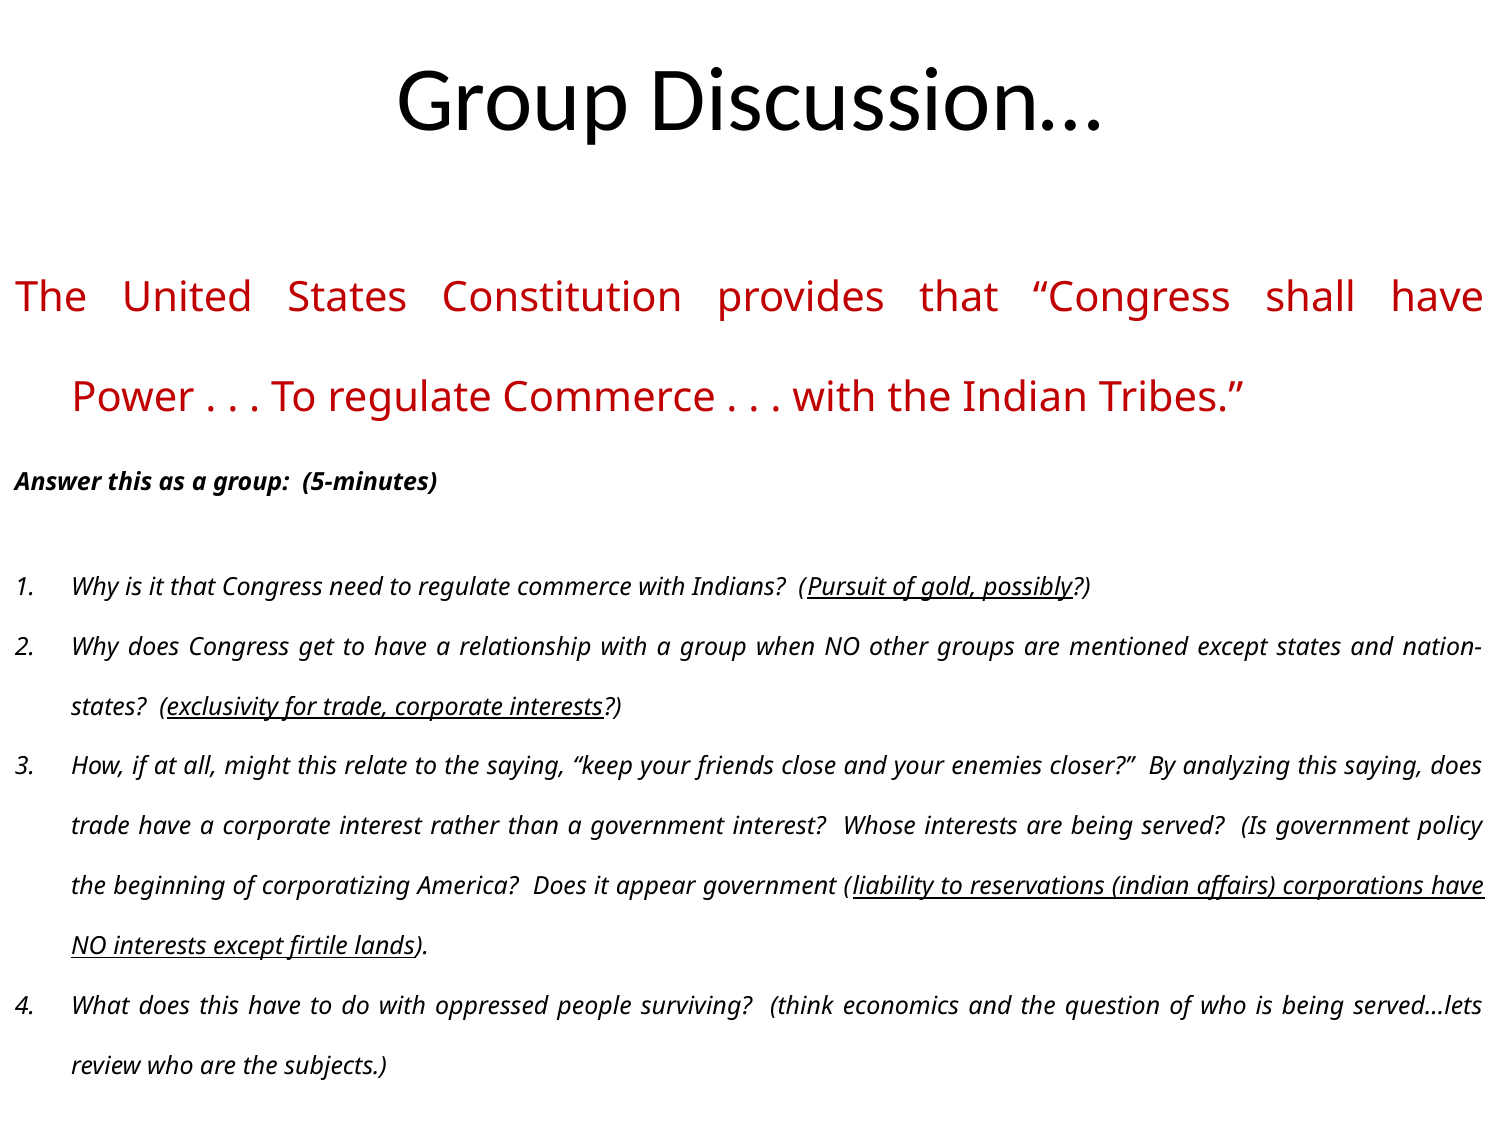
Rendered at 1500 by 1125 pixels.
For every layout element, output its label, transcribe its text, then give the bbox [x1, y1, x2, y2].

text_box Answer this as a group: (5-minutes) Why is it that Congress need to regulate commerce with Indians? (Pursuit of gold, possibly?) Why does Congress get to have a relationship with a group when NO other groups are mentioned except states and nation-states? (exclusivity for trade, corporate interests?) How, if at all, might this relate to the saying, “keep your friends close and your enemies closer?” By analyzing this saying, does trade have a corporate interest rather than a government interest? Whose interests are being served? (Is government policy the beginning of corporatizing America? Does it appear government (liability to reservations (indian affairs) corporations have NO interests except firtile lands). What does this have to do with oppressed people surviving? (think economics and the question of who is being served…lets review who are the subjects.) [0, 443, 1500, 1087]
list The United States Constitution provides that “Congress shall have Power . . . To regulate Commerce . . . with the Indian Tribes.” [0, 212, 1500, 443]
title Group Discussion… [0, 0, 1500, 188]
